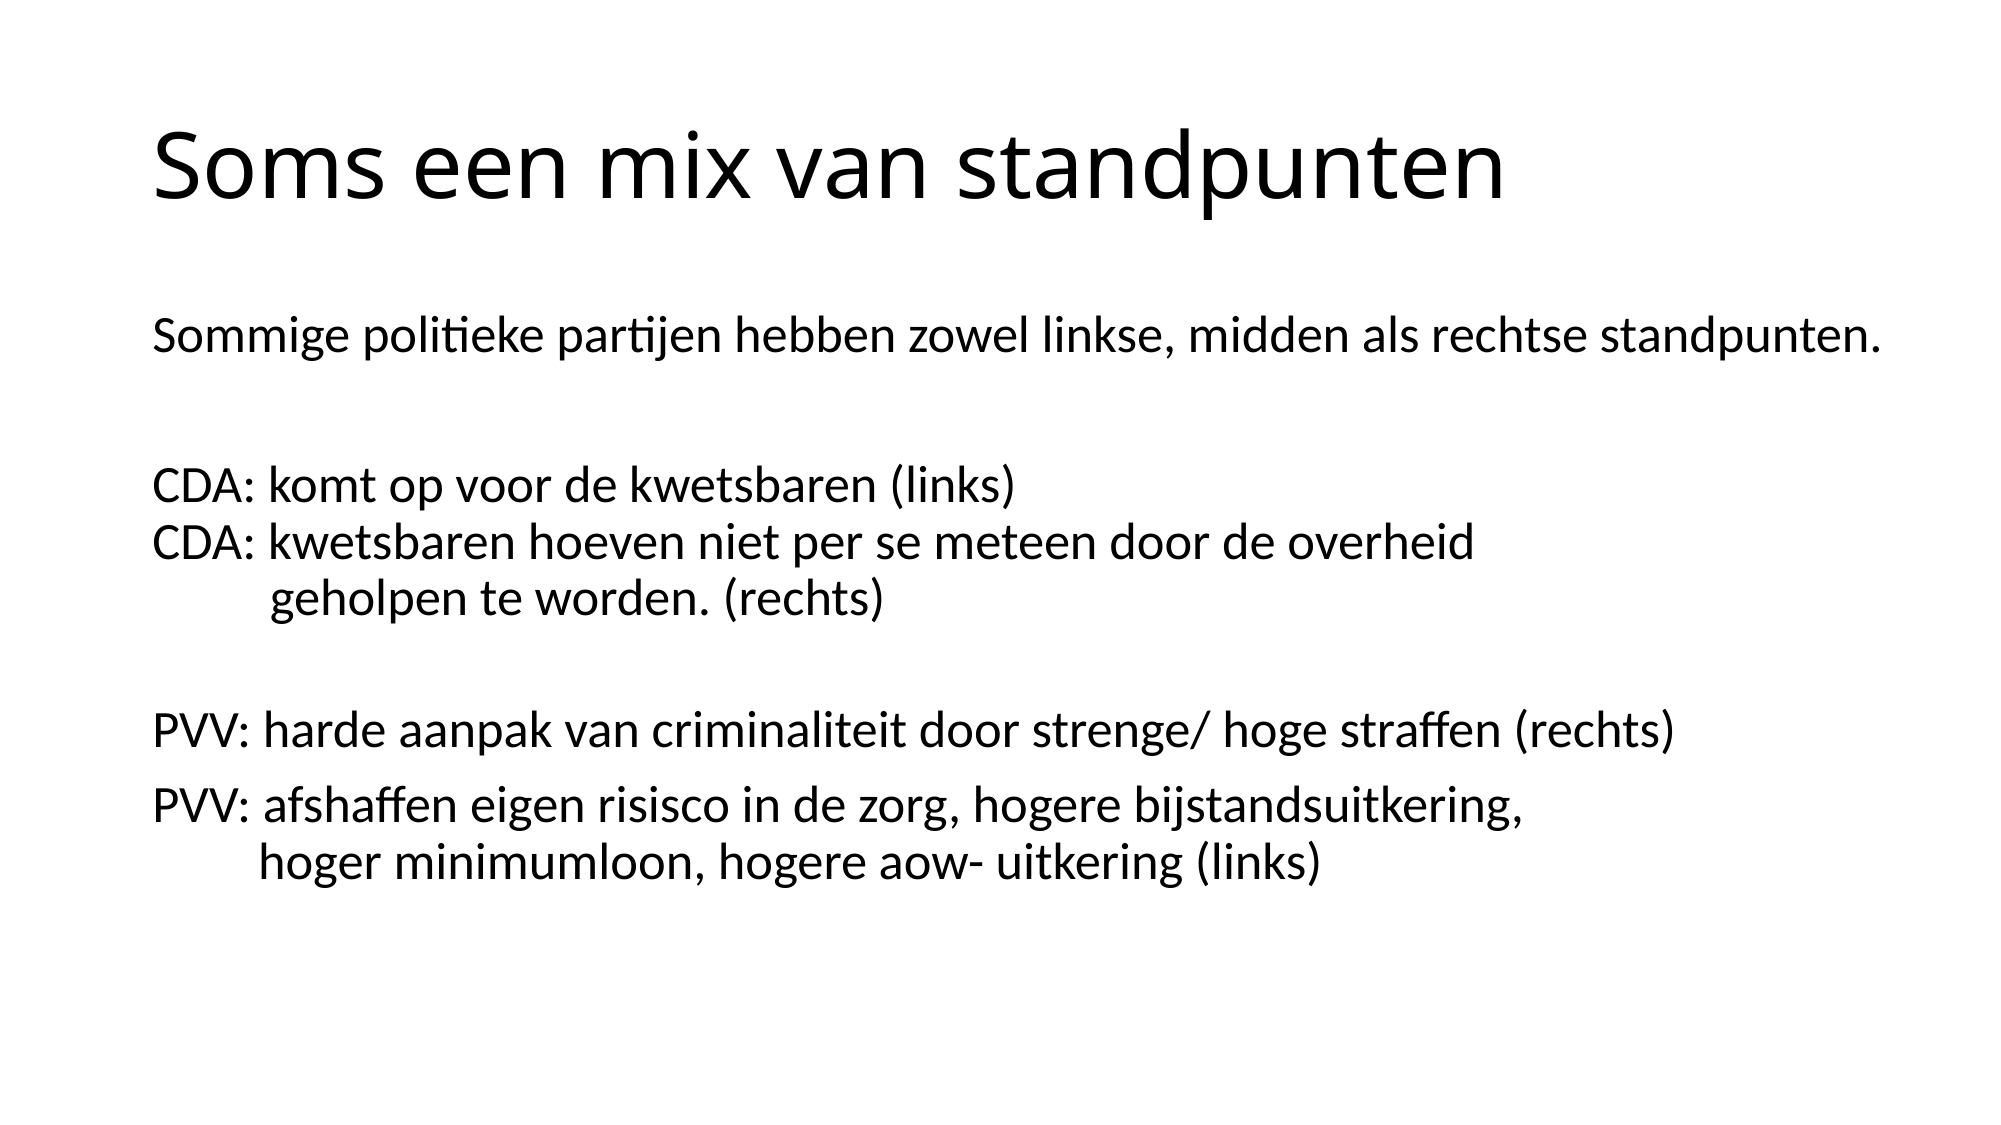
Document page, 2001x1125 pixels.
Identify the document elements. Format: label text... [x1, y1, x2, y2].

title Soms een mix van standpunten [137, 59, 1863, 278]
list Sommige politieke partijen hebben zowel linkse, midden als rechtse standpunten. CDA: komt op voor de kwetsbaren (links) CDA: kwetsbaren hoeven niet per se meteen door de overheid geholpen te worden. (rechts) PVV: harde aanpak van criminaliteit door strenge/ hoge straffen (rechts) PVV: afshaffen eigen risisco in de zorg, hogere bijstandsuitkering, hoger minimumloon, hogere aow- uitkering (links) [137, 299, 1936, 1014]
